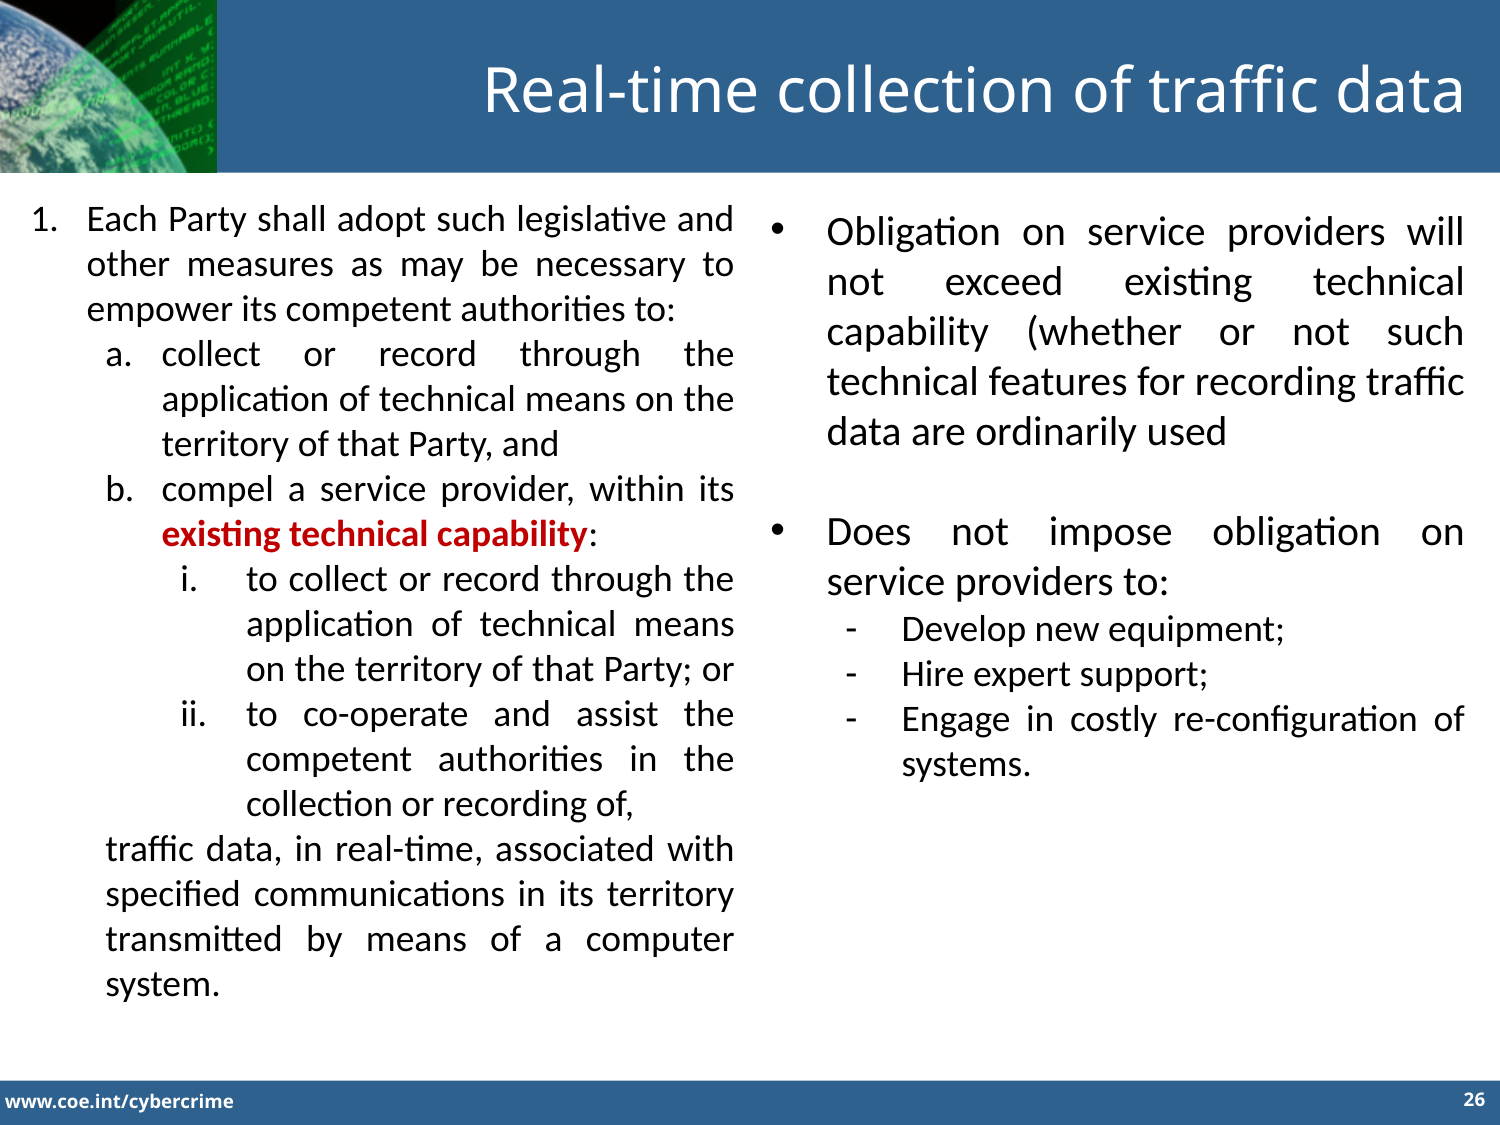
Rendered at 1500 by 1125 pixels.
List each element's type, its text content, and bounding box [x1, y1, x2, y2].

text_box Obligation on service providers will not exceed existing technical capability (whether or not such technical features for recording traffic data are ordinarily used Does not impose obligation on service providers to: Develop new equipment; Hire expert support; Engage in costly re-configuration of systems. [755, 196, 1480, 792]
text_box Each Party shall adopt such legislative and other measures as may be necessary to empower its competent authorities to: collect or record through the application of technical means on the territory of that Party, and compel a service provider, within its existing technical capability: to collect or record through the application of technical means on the territory of that Party; or to co-operate and assist the competent authorities in the collection or recording of, traffic data, in real-time, associated with specified communications in its territory transmitted by means of a computer system. [15, 186, 750, 1012]
picture [0, 0, 217, 173]
text_box Real-time collection of traffic data [230, 42, 1483, 133]
